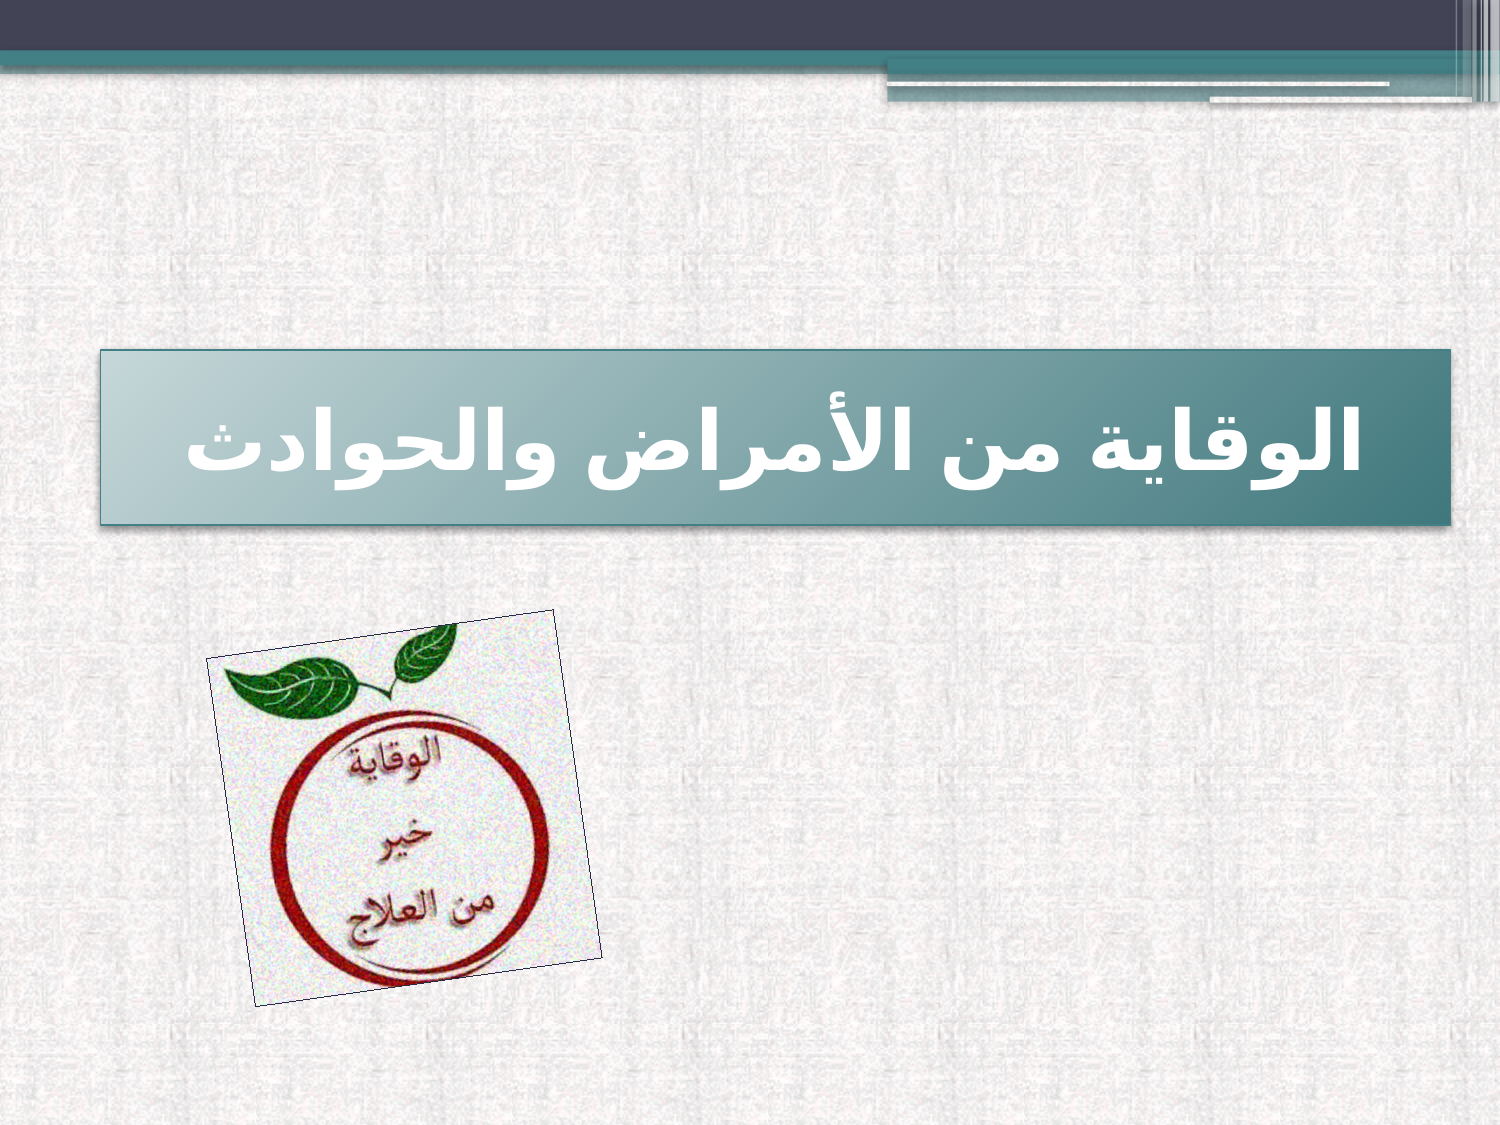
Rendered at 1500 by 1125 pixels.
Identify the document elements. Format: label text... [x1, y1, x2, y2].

picture [0, 74, 1500, 1125]
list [229, 632, 580, 985]
title الوقاية من الأمراض والحوادث [100, 349, 1451, 526]
